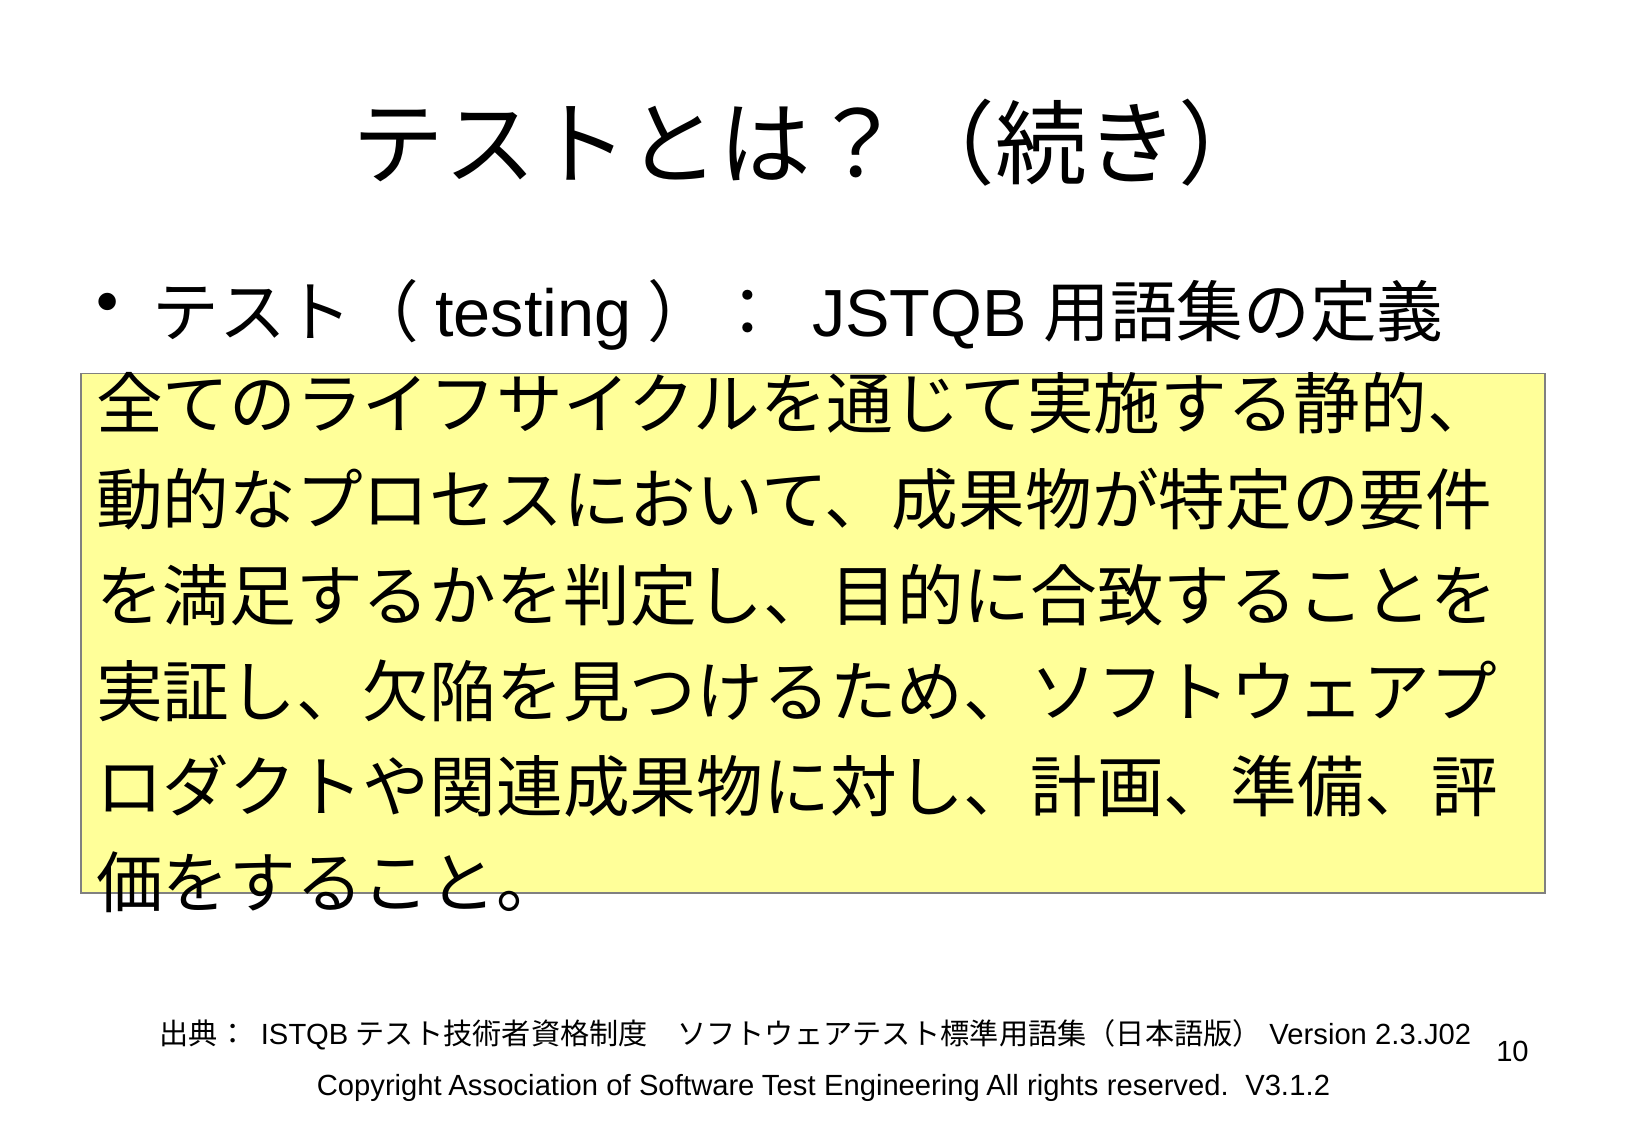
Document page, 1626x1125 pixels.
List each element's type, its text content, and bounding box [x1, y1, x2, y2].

slide_number 10 [1416, 1058, 1544, 1103]
title テストとは？（続き） [120, 46, 1503, 235]
text_box 出典： ISTQBテスト技術者資格制度 ソフトウェアテスト標準用語集（日本語版）Version 2.3.J02 [51, 1008, 1580, 1058]
list テスト（testing）： JSTQB用語集の定義 [80, 262, 1544, 1006]
footer Copyright Association of Software Test Engineering All rights reserved. V3.1.2 [233, 1058, 1416, 1103]
text_box 全てのライフサイクルを通じて実施する静的、動的なプロセスにおいて、成果物が特定の要件を満足するかを判定し、目的に合致することを実証し、欠陥を見つけるため、ソフトウェアプロダクトや関連成果物に対し、計画、準備、評価をすること。 [81, 373, 1545, 894]
